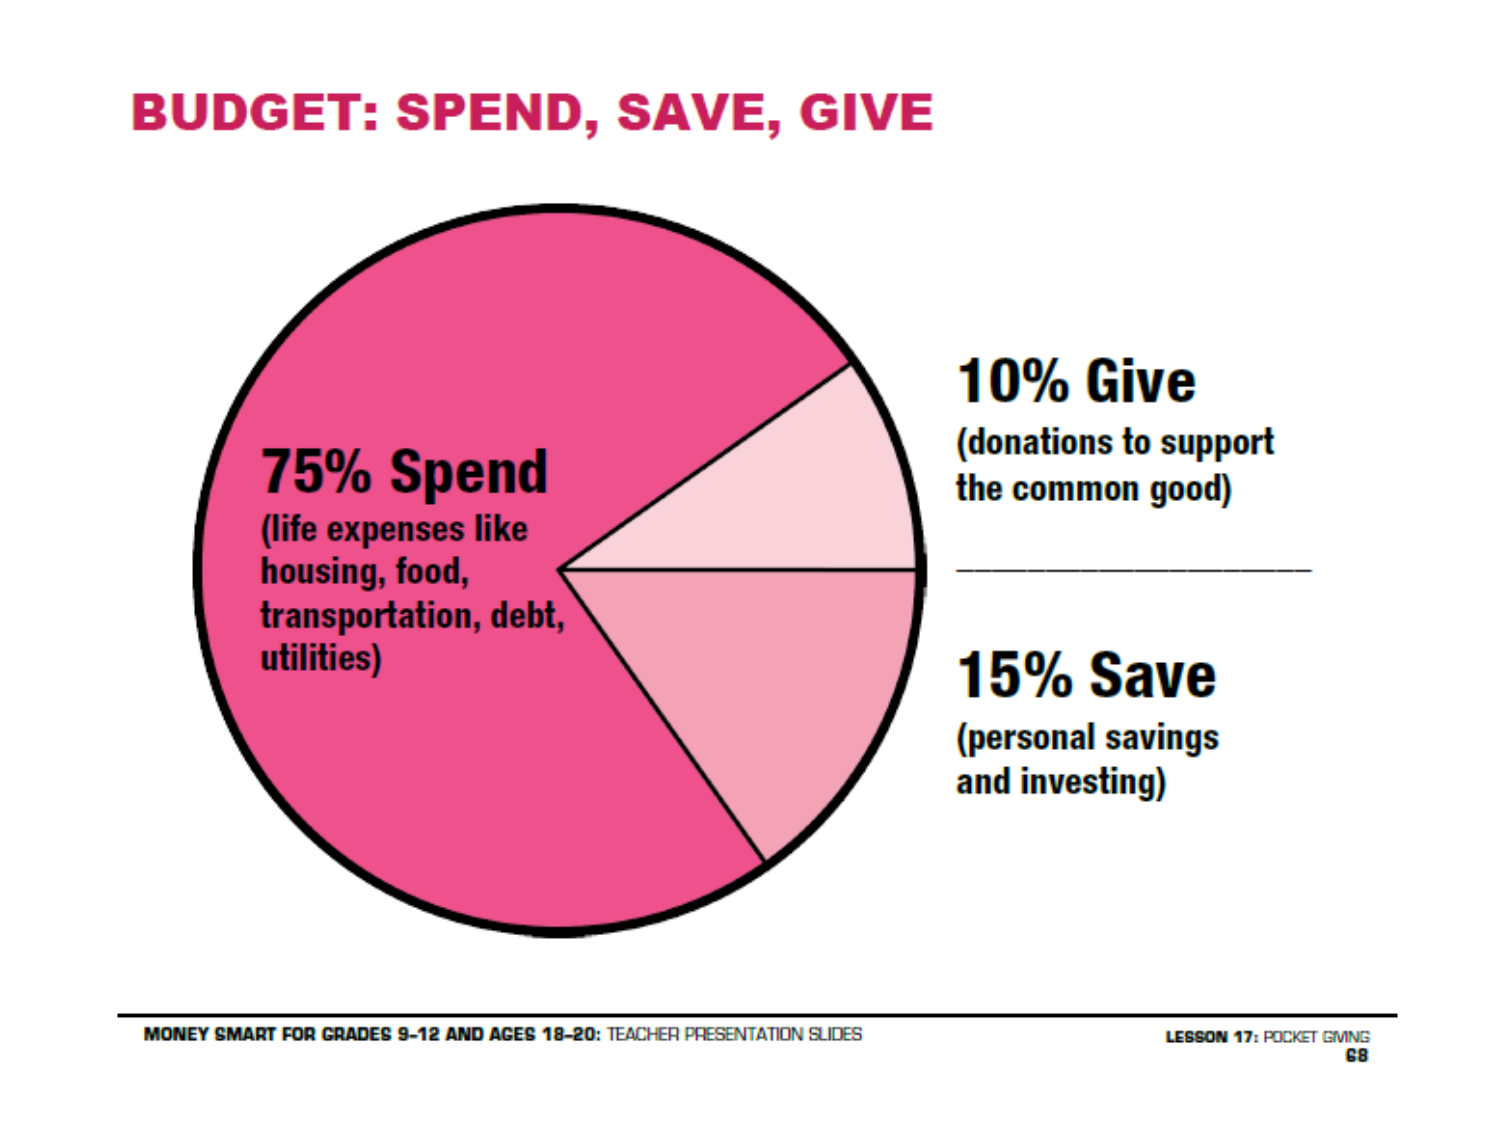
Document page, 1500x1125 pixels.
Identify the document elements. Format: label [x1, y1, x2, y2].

picture [62, 38, 1426, 1097]
